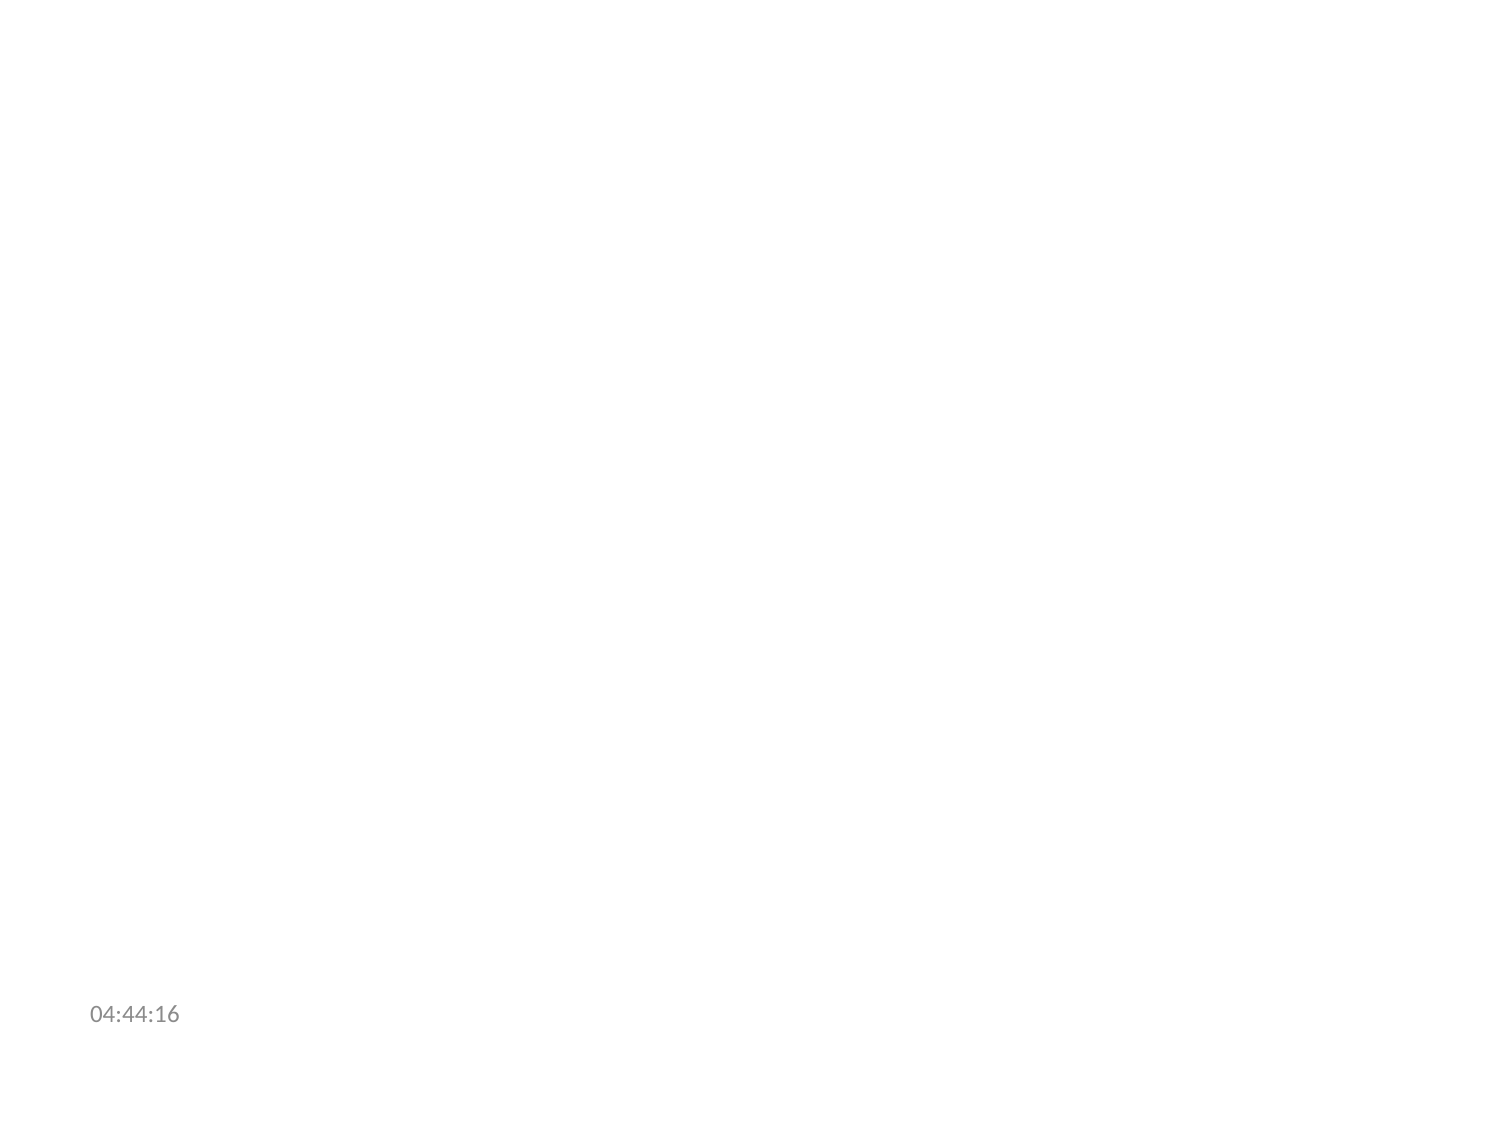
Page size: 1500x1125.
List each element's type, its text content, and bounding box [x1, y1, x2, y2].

text_box 15:35:09 [75, 982, 425, 1043]
